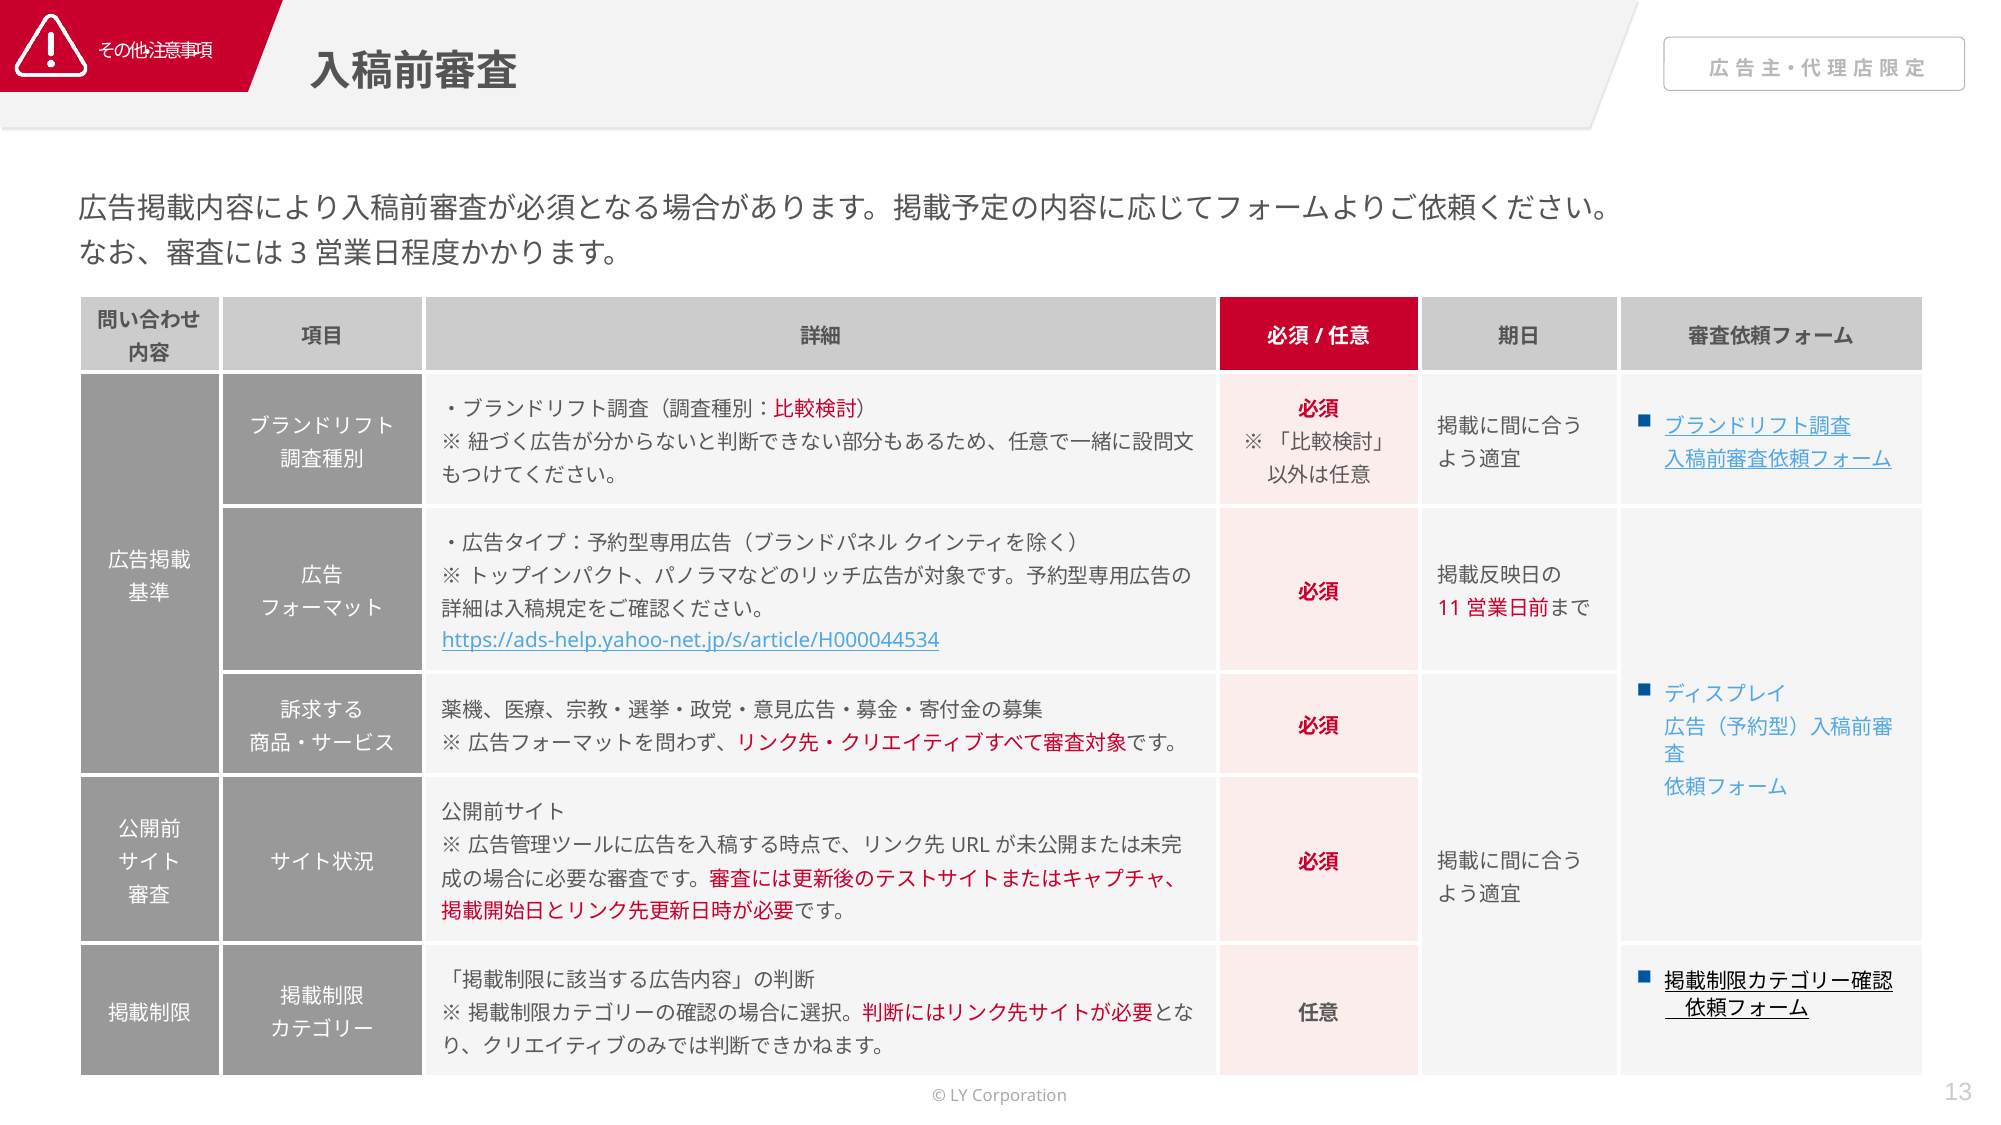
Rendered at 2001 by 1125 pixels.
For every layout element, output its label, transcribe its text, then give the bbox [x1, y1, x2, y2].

table_cell ・広告タイプ：予約型専用広告（ブランドパネル クインティを除く） ※トップインパクト、パノラマなどのリッチ広告が対象です。予約型専用広告の詳細は入稿規定をご確認ください。 https://ads-help.yahoo-net.jp/s/article/H000044534 [426, 508, 1216, 670]
table_header 期日 [1422, 297, 1617, 370]
table_cell ブランドリフト 調査種別 [223, 374, 422, 504]
table_cell 掲載制限 カテゴリー [223, 945, 422, 1075]
table_cell 掲載制限カテゴリー確認 依頼フォーム [1621, 945, 1922, 1075]
table_cell 公開前サイト ※広告管理ツールに広告を入稿する時点で、リンク先URLが未公開または未完成の場合に必要な審査です。審査には更新後のテストサイトまたはキャプチャ、掲載開始日とリンク先更新日時が必要です。 [426, 777, 1216, 941]
table_cell 公開前 サイト 審査 [81, 777, 219, 941]
table_cell 任意 [1220, 945, 1418, 1075]
table_cell ・ブランドリフト調査（調査種別：比較検討） ※紐づく広告が分からないと判断できない部分もあるため、任意で一緒に設問文もつけてください。 [426, 374, 1216, 504]
table_cell 広告掲載 基準 [81, 374, 219, 773]
table_cell 掲載に間に合うよう適宜 [1422, 674, 1617, 1075]
list その他・注意事項 [97, 13, 240, 81]
table_cell 必須 [1220, 674, 1418, 773]
table_cell 広告 フォーマット [223, 508, 422, 670]
table_header 問い合わせ 内容 [81, 297, 219, 370]
table_header 審査依頼フォーム [1621, 297, 1922, 370]
table_cell 「掲載制限に該当する広告内容」の判断 ※掲載制限カテゴリーの確認の場合に選択。判断にはリンク先サイトが必要となり、クリエイティブのみでは判断できかねます。 [426, 945, 1216, 1075]
list 入稿前審査 [309, 41, 1645, 97]
table_cell 必須 ※「比較検討」 以外は任意 [1220, 374, 1418, 504]
table_cell 必須 [1220, 508, 1418, 670]
table_cell ブランドリフト調査 入稿前審査依頼フォーム [1621, 374, 1922, 504]
text_box 広告掲載内容により入稿前審査が必須となる場合があります。掲載予定の内容に応じてフォームよりご依頼ください。 なお、審査には3営業日程度かかります。 [78, 178, 1922, 270]
table_cell 必須 [1220, 777, 1418, 941]
table_cell 掲載に間に合うよう適宜 [1422, 374, 1617, 504]
picture [8, 4, 92, 87]
table_header 項目 [223, 297, 422, 370]
table_cell 掲載制限 [81, 945, 219, 1075]
table_cell 訴求する 商品・サービス [223, 674, 422, 773]
table_cell ディスプレイ広告（予約型）入稿前審査依頼フォーム [1621, 508, 1922, 941]
table_cell 薬機、医療、宗教・選挙・政党・意見広告・募金・寄付金の募集 ※広告フォーマットを問わず、リンク先・クリエイティブすべて審査対象です。 [426, 674, 1216, 773]
table_cell 掲載反映日の 11営業日前まで [1422, 508, 1617, 670]
table_cell サイト状況 [223, 777, 422, 941]
table_header 詳細 [426, 297, 1216, 370]
table_header 必須/任意 [1220, 297, 1418, 370]
